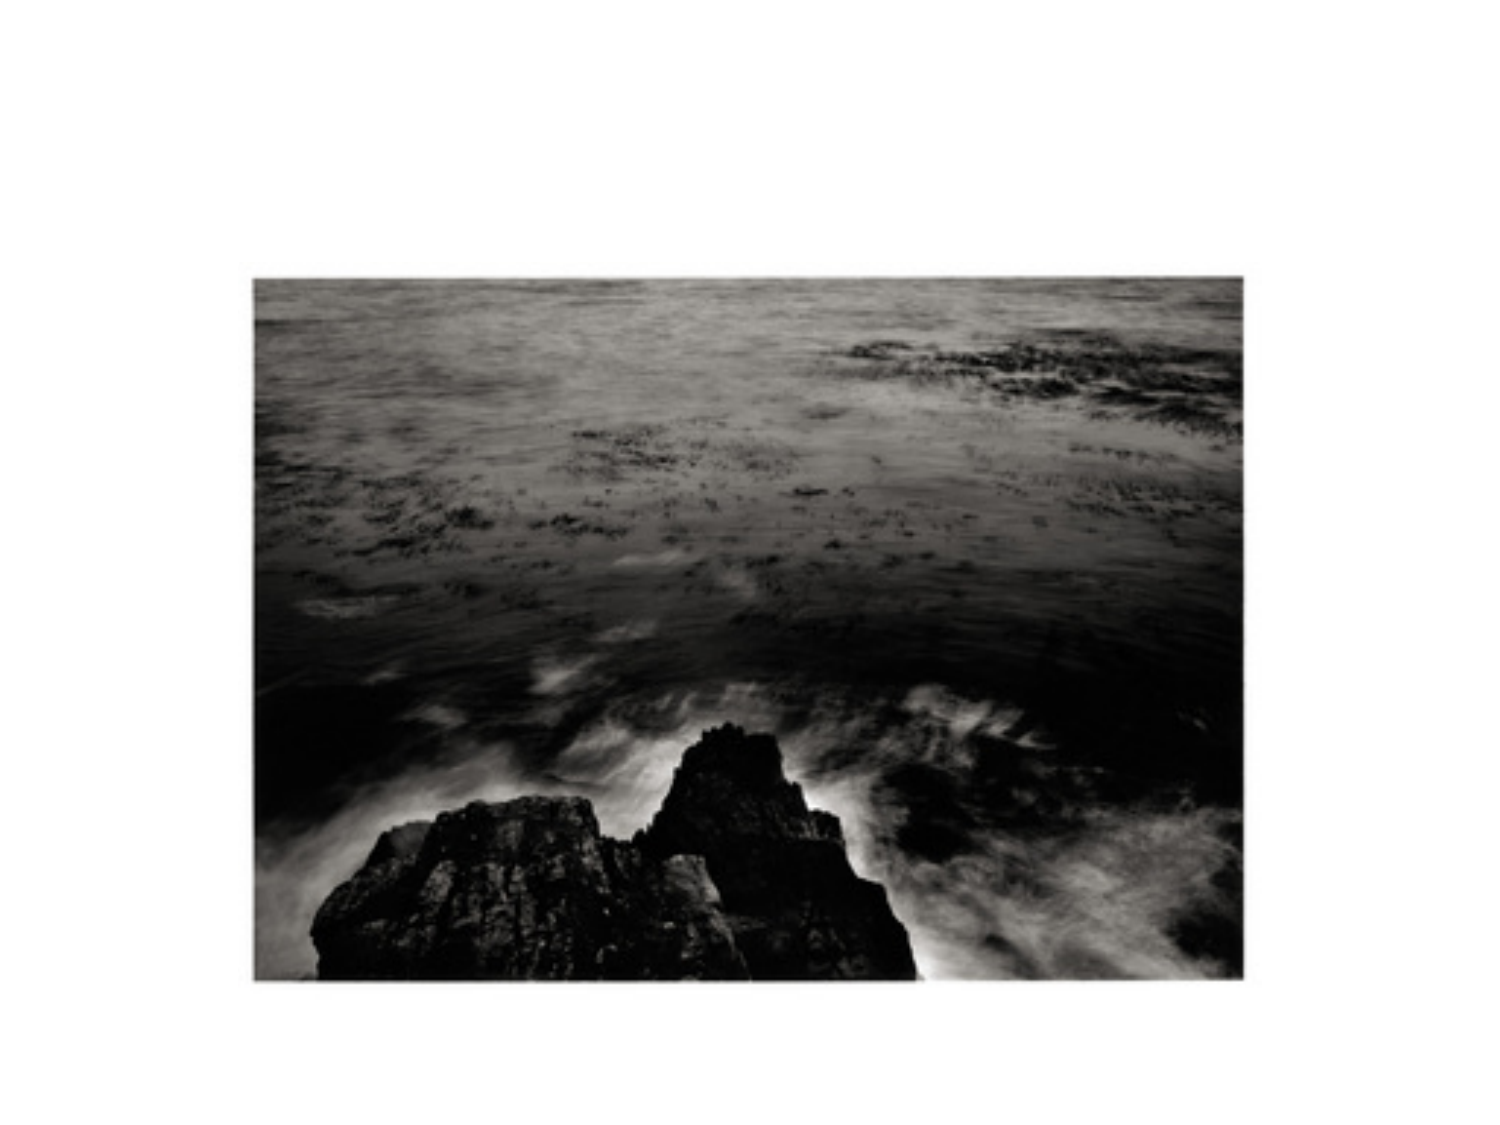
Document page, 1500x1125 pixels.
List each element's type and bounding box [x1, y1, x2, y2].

list [74, 262, 1426, 1006]
